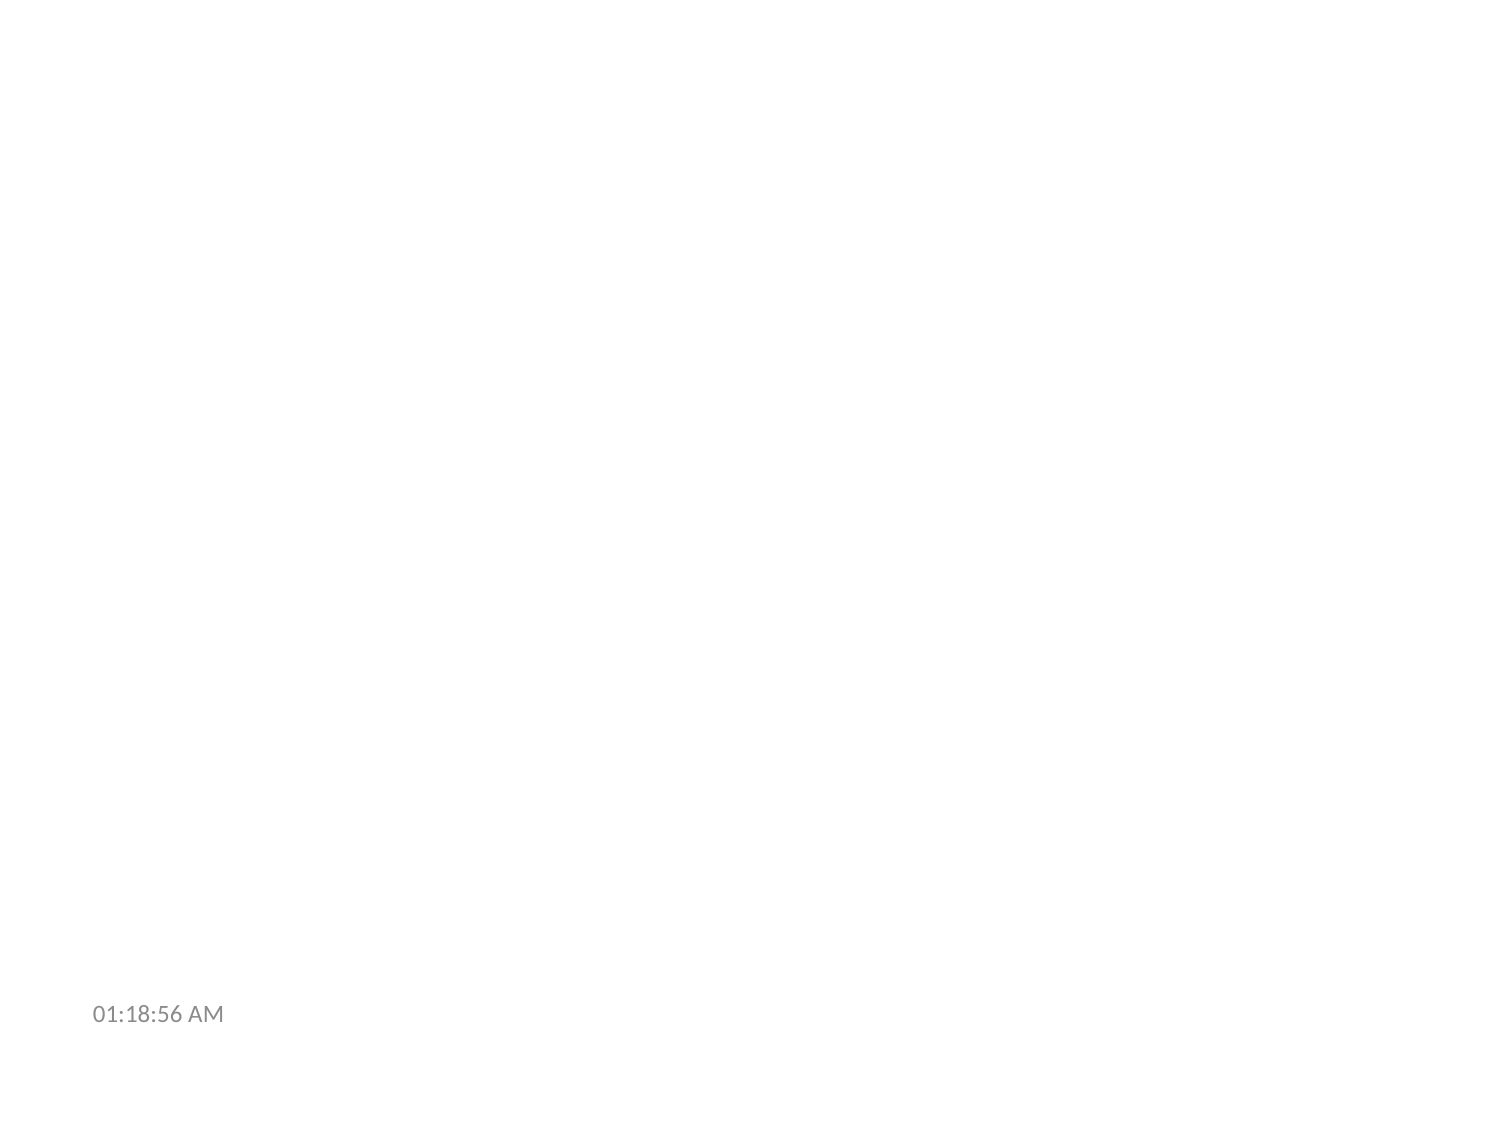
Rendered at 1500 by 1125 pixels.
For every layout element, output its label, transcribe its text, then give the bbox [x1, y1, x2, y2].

text_box 3:35:09 PM [77, 982, 428, 1043]
